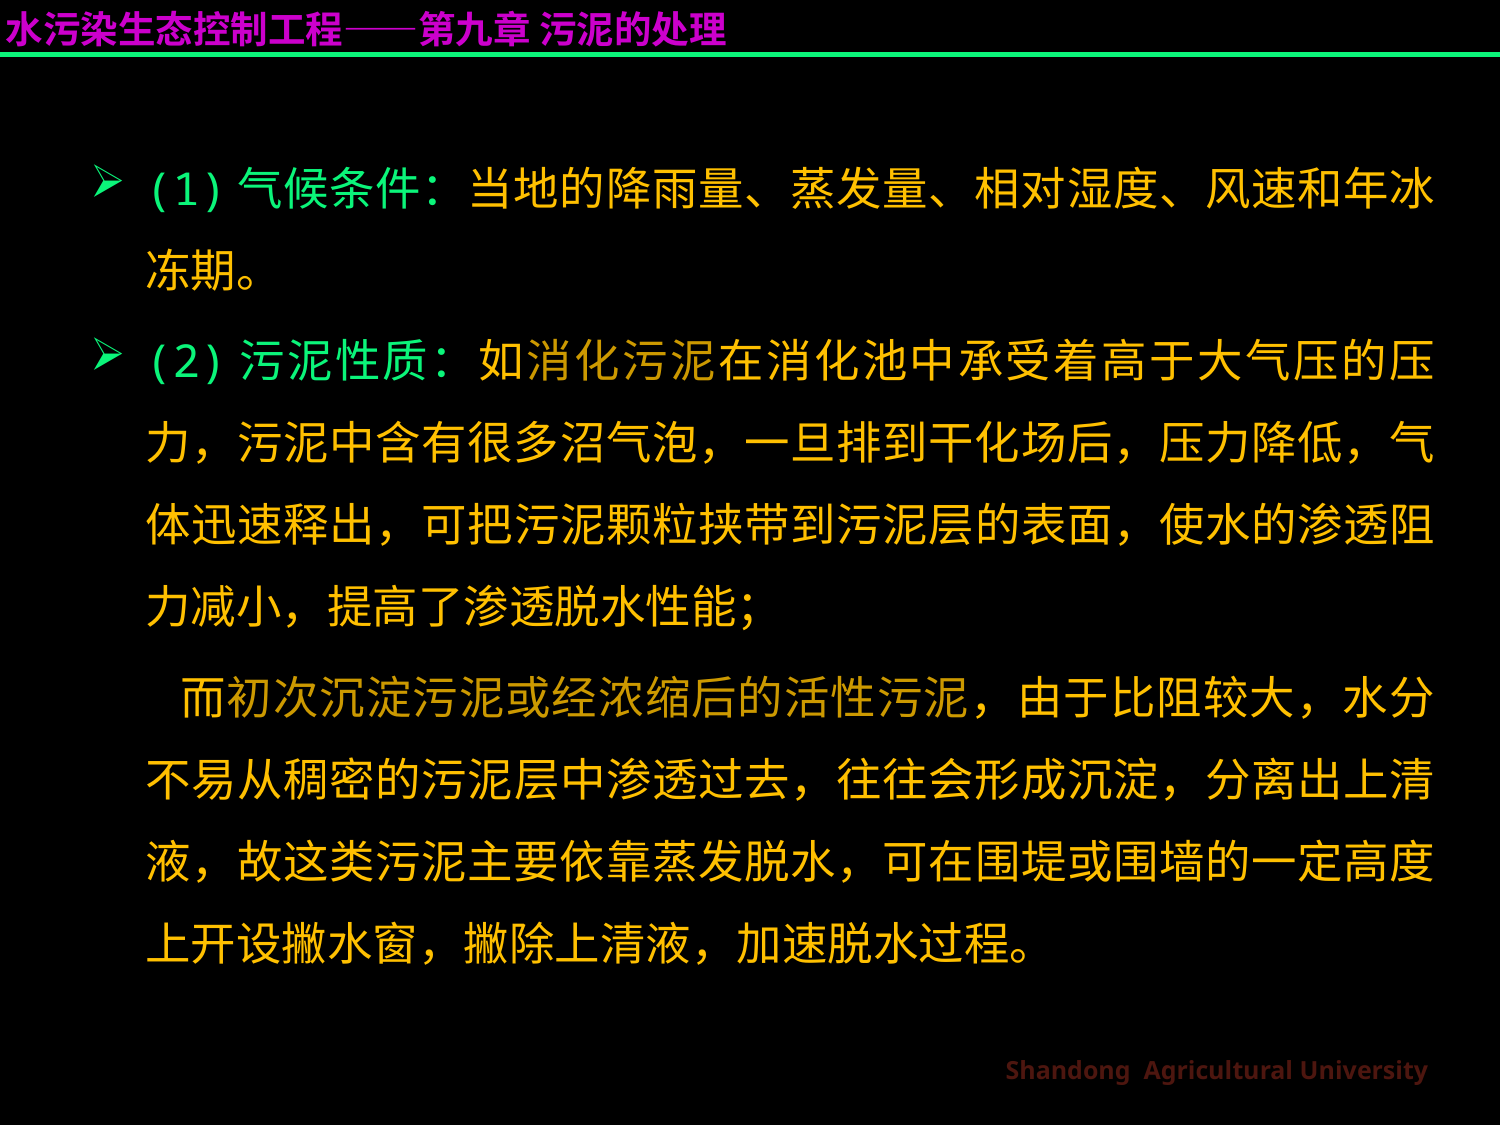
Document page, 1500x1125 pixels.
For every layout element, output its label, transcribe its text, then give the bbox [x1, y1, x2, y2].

list (1)气候条件：当地的降雨量、蒸发量、相对湿度、风速和年冰冻期。 (2)污泥性质：如消化污泥在消化池中承受着高于大气压的压力，污泥中含有很多沼气泡，一旦排到干化场后，压力降低，气体迅速释出，可把污泥颗粒挟带到污泥层的表面，使水的渗透阻力减小，提高了渗透脱水性能； 而初次沉淀污泥或经浓缩后的活性污泥，由于比阻较大，水分不易从稠密的污泥层中渗透过去，往往会形成沉淀，分离出上清液，故这类污泥主要依靠蒸发脱水，可在围堤或围墙的一定高度上开设撇水窗，撇除上清液，加速脱水过程。 [75, 125, 1450, 988]
